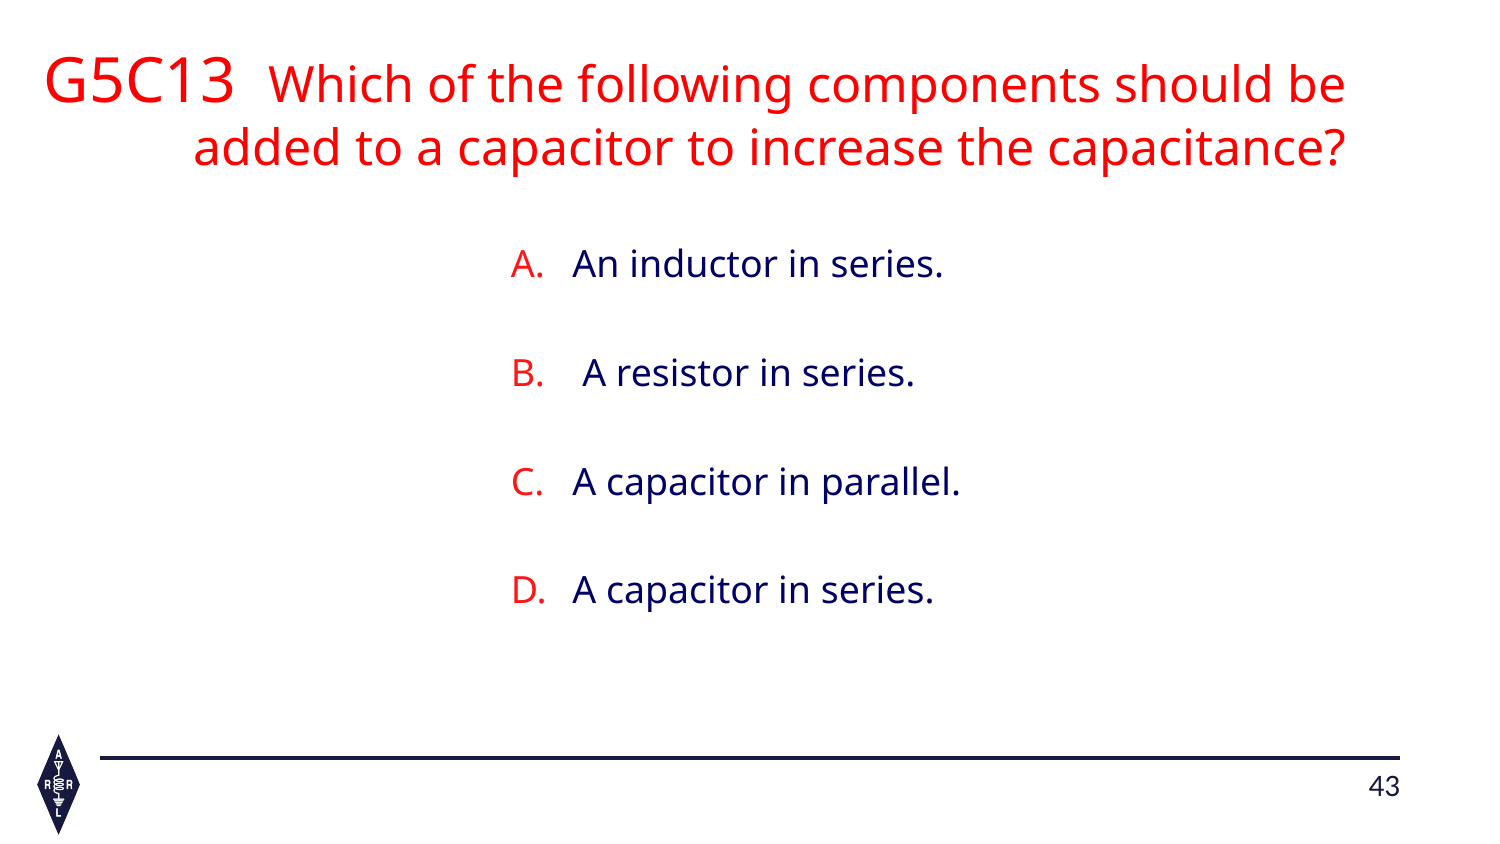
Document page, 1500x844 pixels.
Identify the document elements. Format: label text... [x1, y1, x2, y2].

slide_number 43 [1302, 761, 1400, 807]
picture [37, 734, 80, 835]
